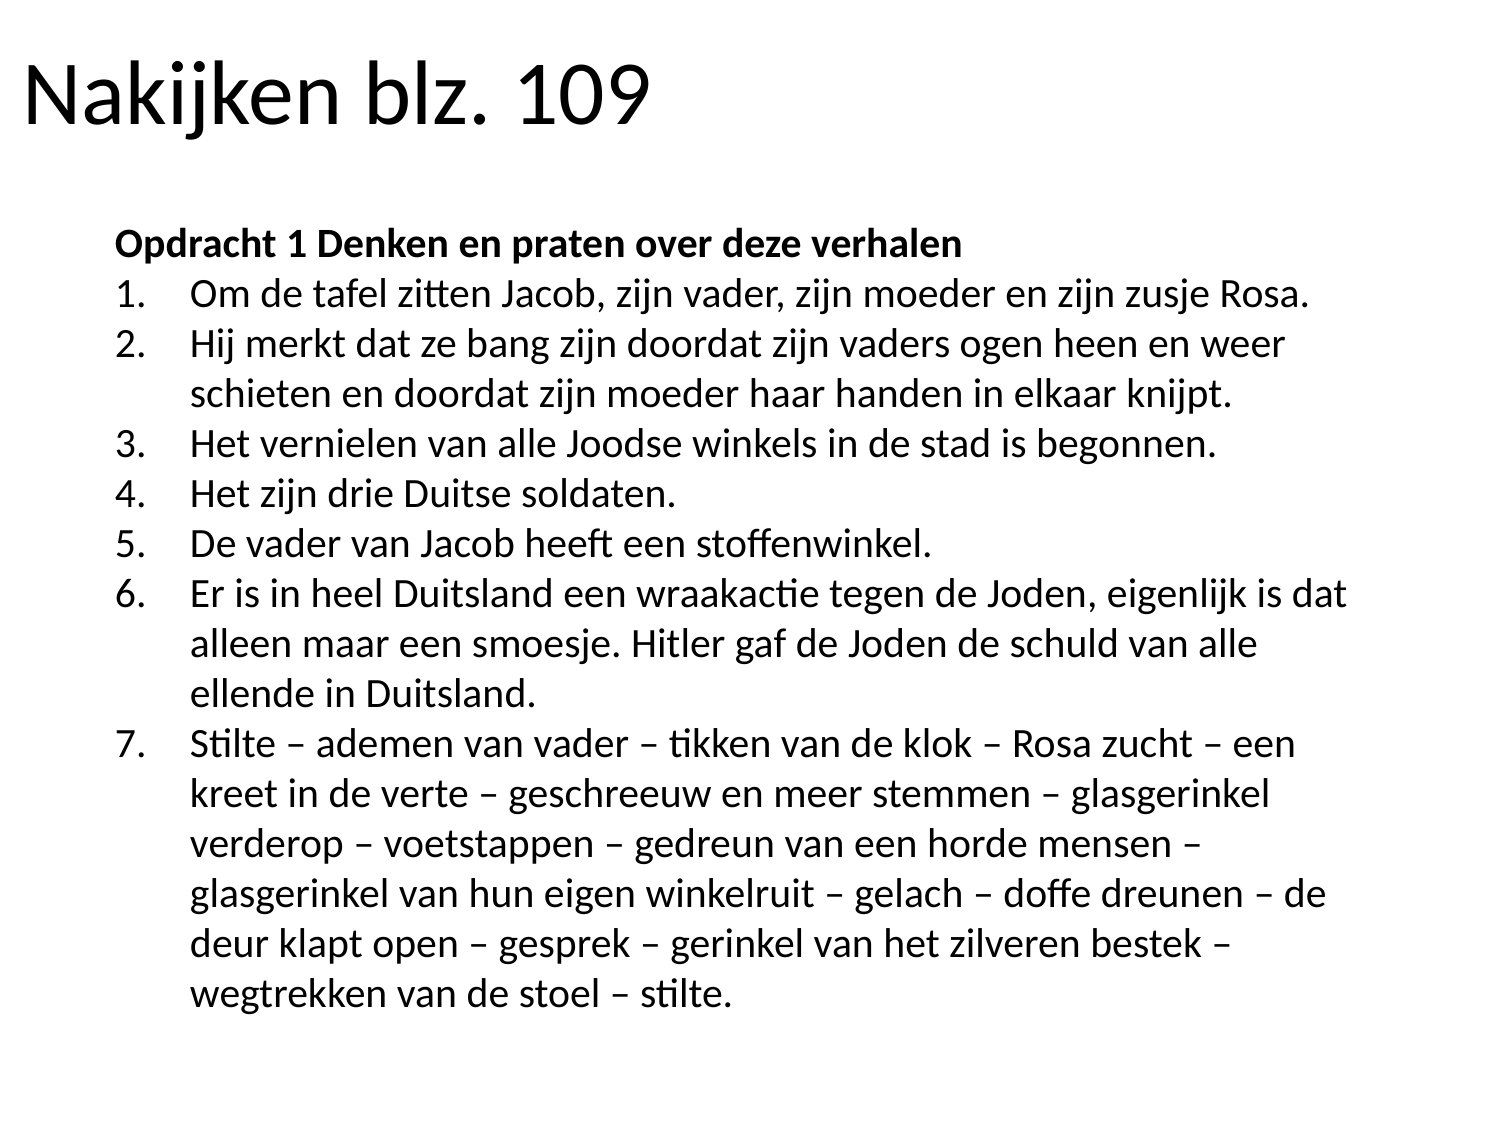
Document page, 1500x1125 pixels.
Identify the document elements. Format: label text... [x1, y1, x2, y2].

text_box Opdracht 1 Denken en praten over deze verhalen Om de tafel zitten Jacob, zijn vader, zijn moeder en zijn zusje Rosa. Hij merkt dat ze bang zijn doordat zijn vaders ogen heen en weer schieten en doordat zijn moeder haar handen in elkaar knijpt. Het vernielen van alle Joodse winkels in de stad is begonnen. Het zijn drie Duitse soldaten. De vader van Jacob heeft een stoffenwinkel. Er is in heel Duitsland een wraakactie tegen de Joden, eigenlijk is dat alleen maar een smoesje. Hitler gaf de Joden de schuld van alle ellende in Duitsland. Stilte – ademen van vader – tikken van de klok – Rosa zucht – een kreet in de verte – geschreeuw en meer stemmen – glasgerinkel verderop – voetstappen – gedreun van een horde mensen – glasgerinkel van hun eigen winkelruit – gelach – doffe dreunen – de deur klapt open – gesprek – gerinkel van het zilveren bestek – wegtrekken van de stoel – stilte. [100, 208, 1388, 1125]
title Nakijken blz. 109 [0, 0, 986, 209]
